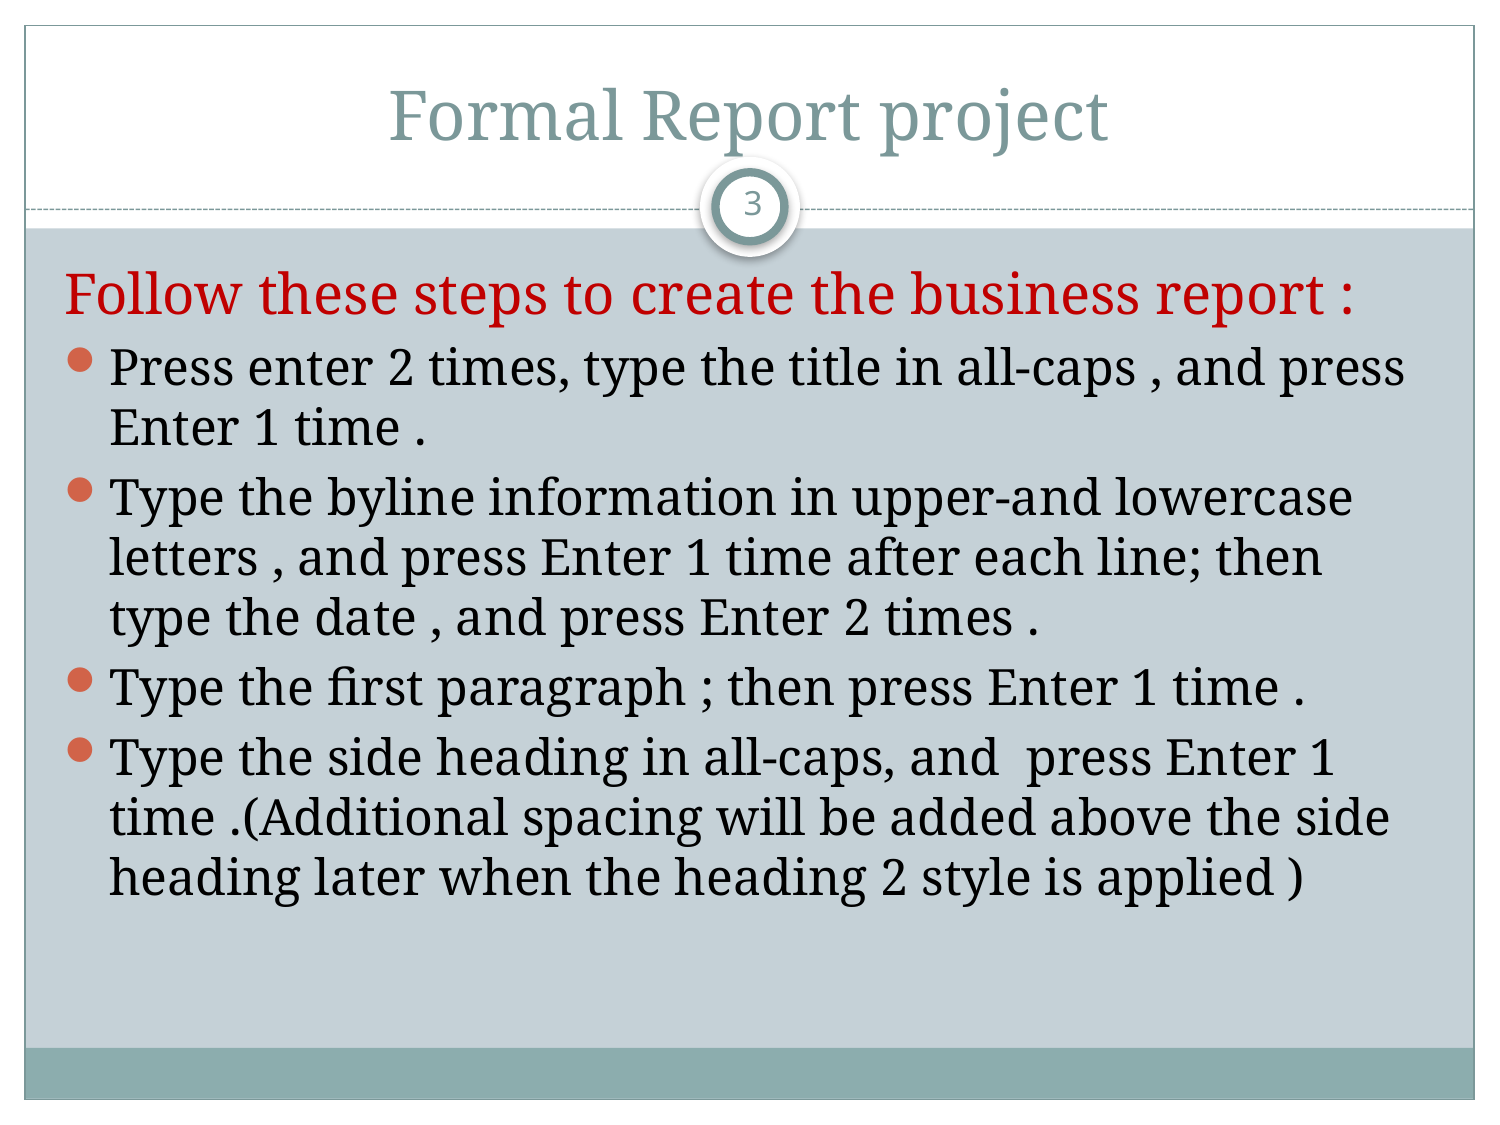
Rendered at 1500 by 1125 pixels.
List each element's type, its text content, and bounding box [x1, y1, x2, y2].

slide_number 3 [715, 168, 791, 241]
list Follow these steps to create the business report : Press enter 2 times, type the title in all-caps , and press Enter 1 time . Type the byline information in upper-and lowercase letters , and press Enter 1 time after each line; then type the date , and press Enter 2 times . Type the first paragraph ; then press Enter 1 time . Type the side heading in all-caps, and press Enter 1 time .(Additional spacing will be added above the side heading later when the heading 2 style is applied ) [49, 250, 1445, 1001]
title Formal Report project [49, 37, 1450, 162]
